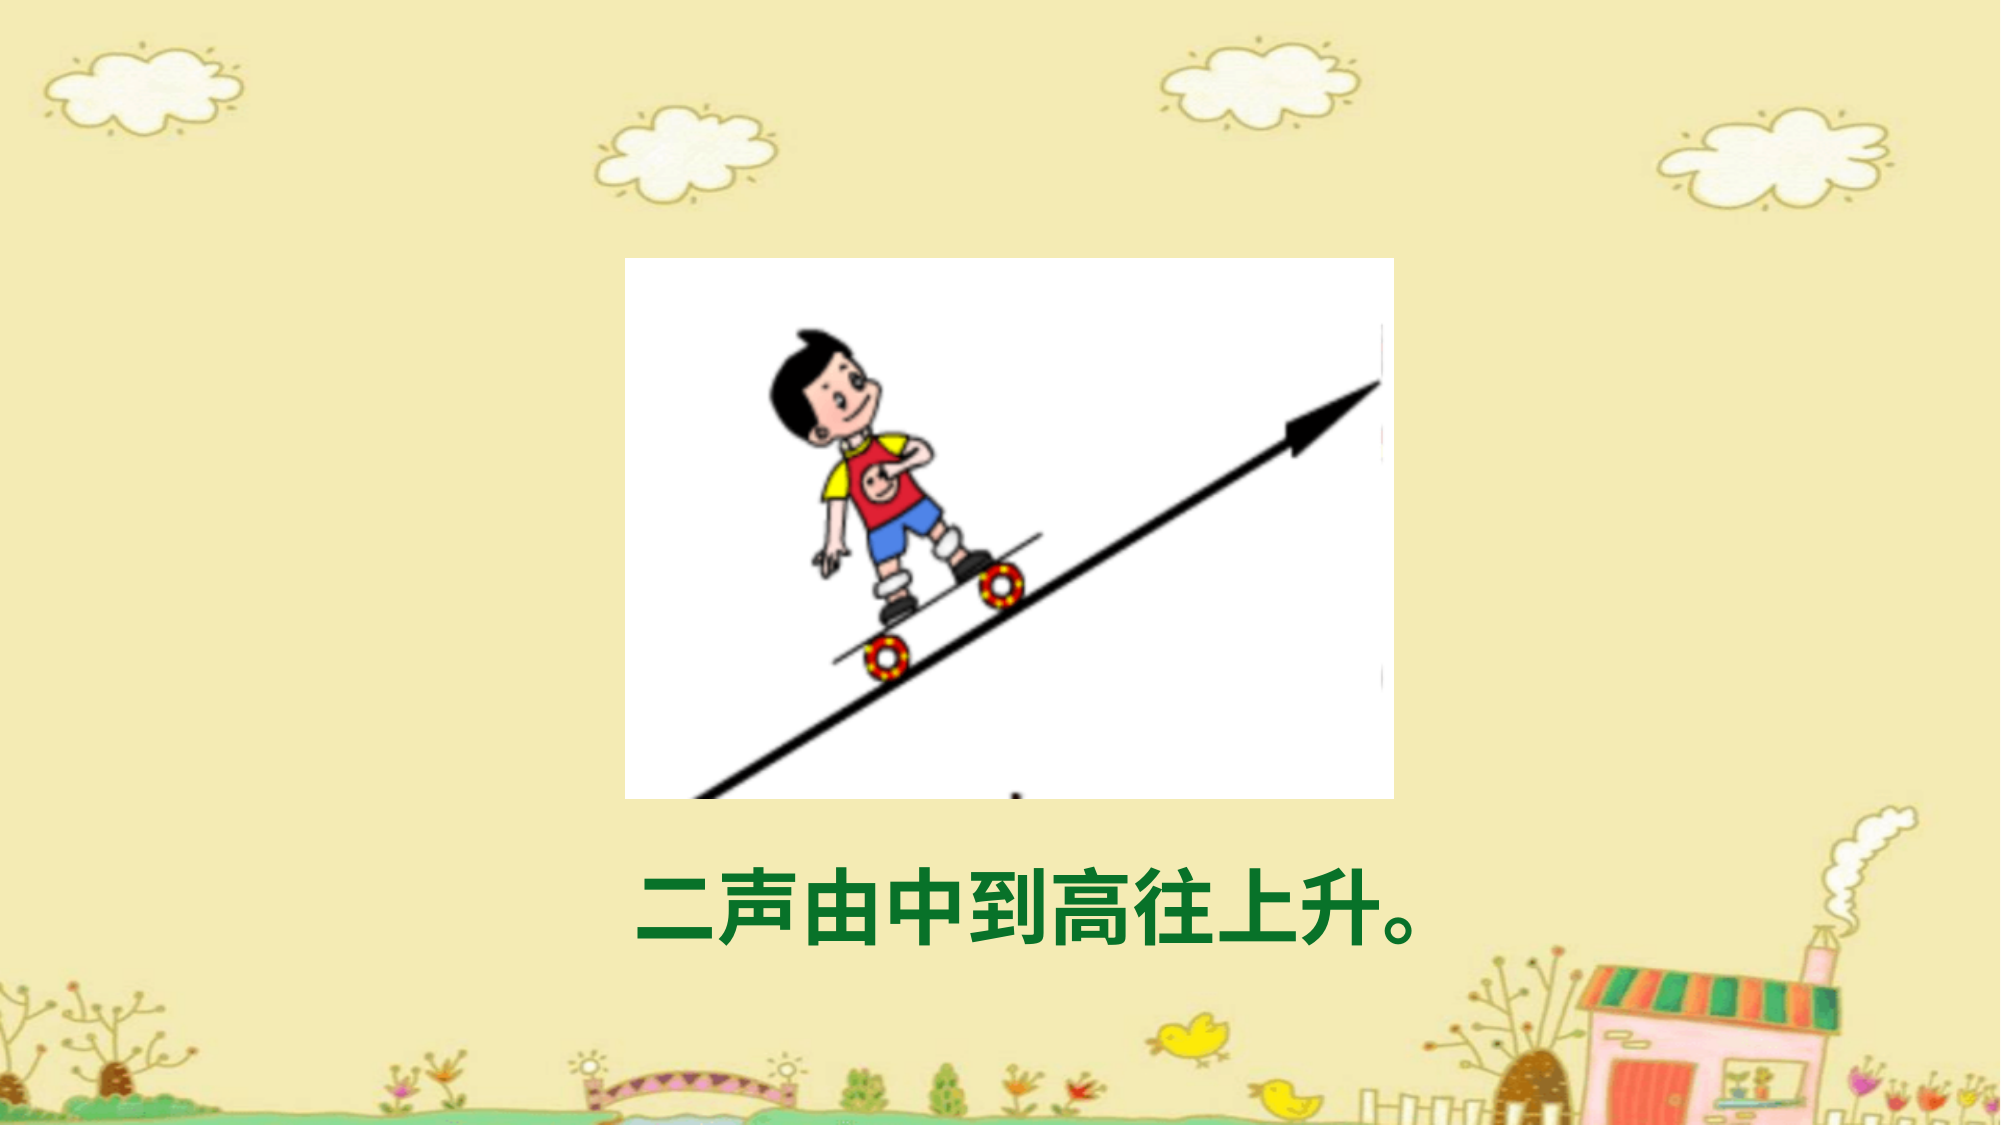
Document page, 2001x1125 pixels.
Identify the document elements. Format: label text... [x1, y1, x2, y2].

text_box 二声由中到高往上升。 [619, 847, 1493, 963]
picture [0, 0, 2001, 1125]
